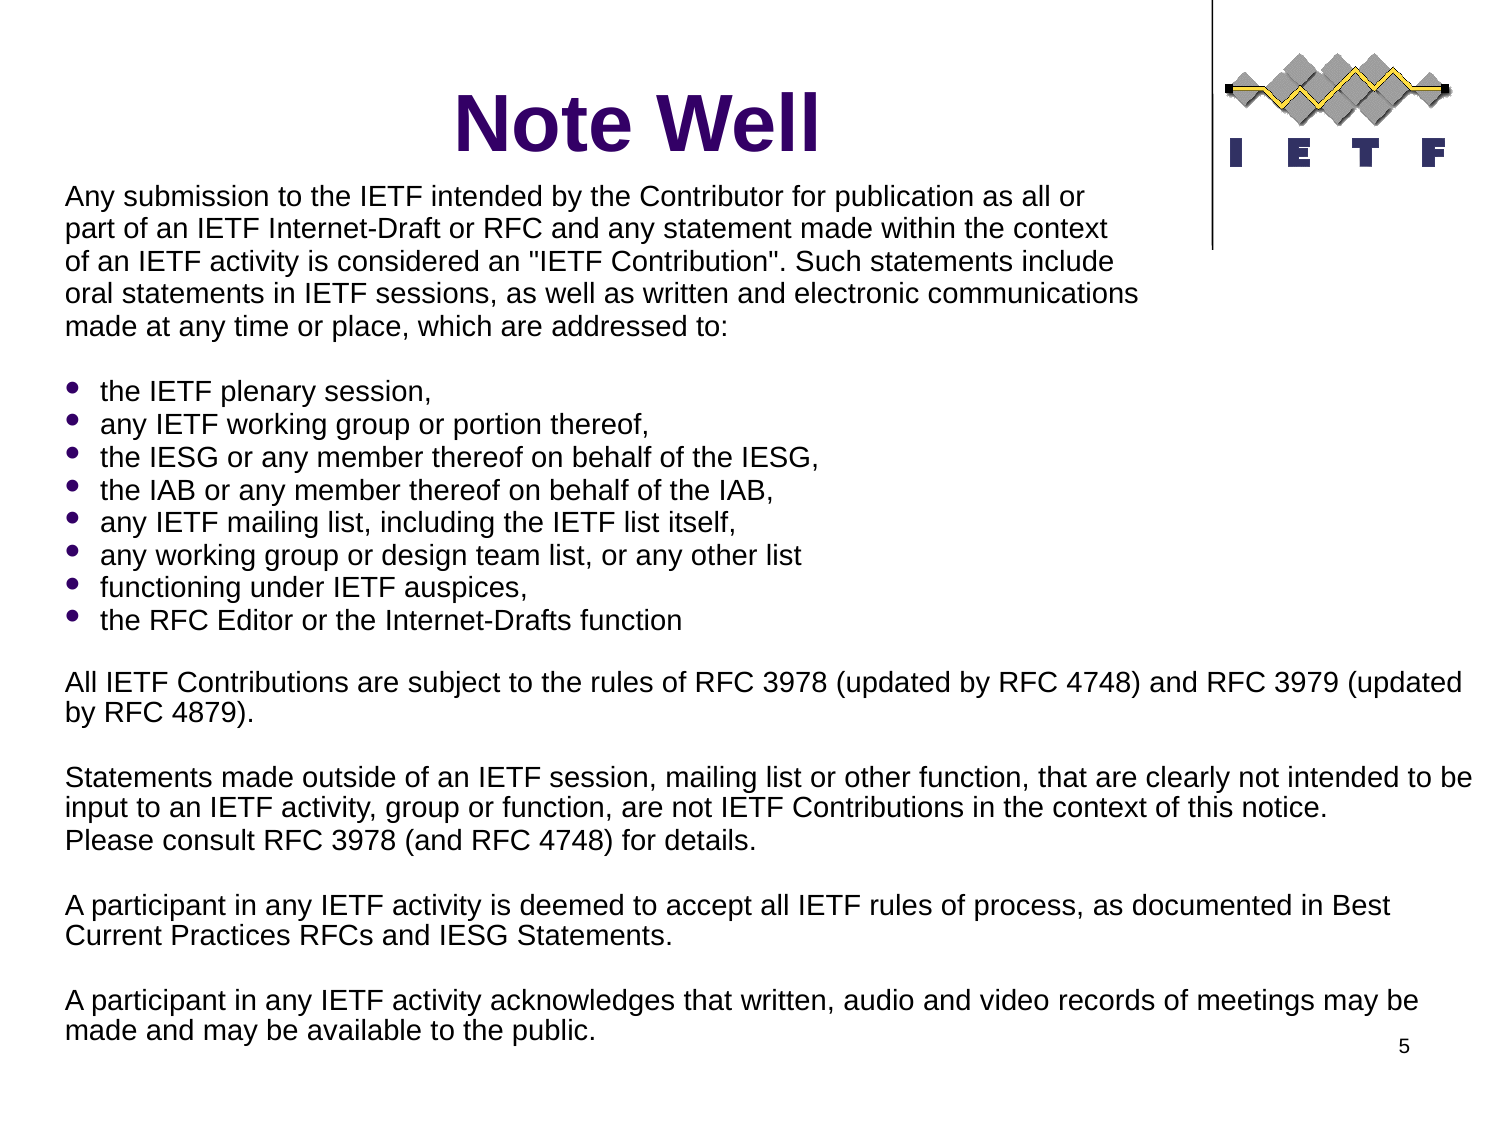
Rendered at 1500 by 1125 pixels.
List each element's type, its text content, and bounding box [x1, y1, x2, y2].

slide_number 5 [1074, 1024, 1426, 1101]
picture [1212, 37, 1463, 174]
title Note Well [74, 19, 1201, 174]
text_box Any submission to the IETF intended by the Contributor for publication as all or part of an IETF Internet-Draft or RFC and any statement made within the context of an IETF activity is considered an "IETF Contribution". Such statements include oral statements in IETF sessions, as well as written and electronic communications made at any time or place, which are addressed to: the IETF plenary session, any IETF working group or portion thereof, the IESG or any member thereof on behalf of the IESG, the IAB or any member thereof on behalf of the IAB, any IETF mailing list, including the IETF list itself, any working group or design team list, or any other list functioning under IETF auspices, the RFC Editor or the Internet-Drafts function All IETF Contributions are subject to the rules of RFC 3978 (updated by RFC 4748) and RFC 3979 (updated by RFC 4879). Statements made outside of an IETF session, mailing list or other function, that are clearly not intended to be input to an IETF activity, group or function, are not IETF Contributions in the context of this notice. Please consult RFC 3978 (and RFC 4748) for details. A participant in any IETF activity is deemed to accept all IETF rules of process, as documented in Best Current Practices RFCs and IESG Statements. A participant in any IETF activity acknowledges that written, audio and video records of meetings may be made and may be available to the public. [50, 174, 1500, 1100]
